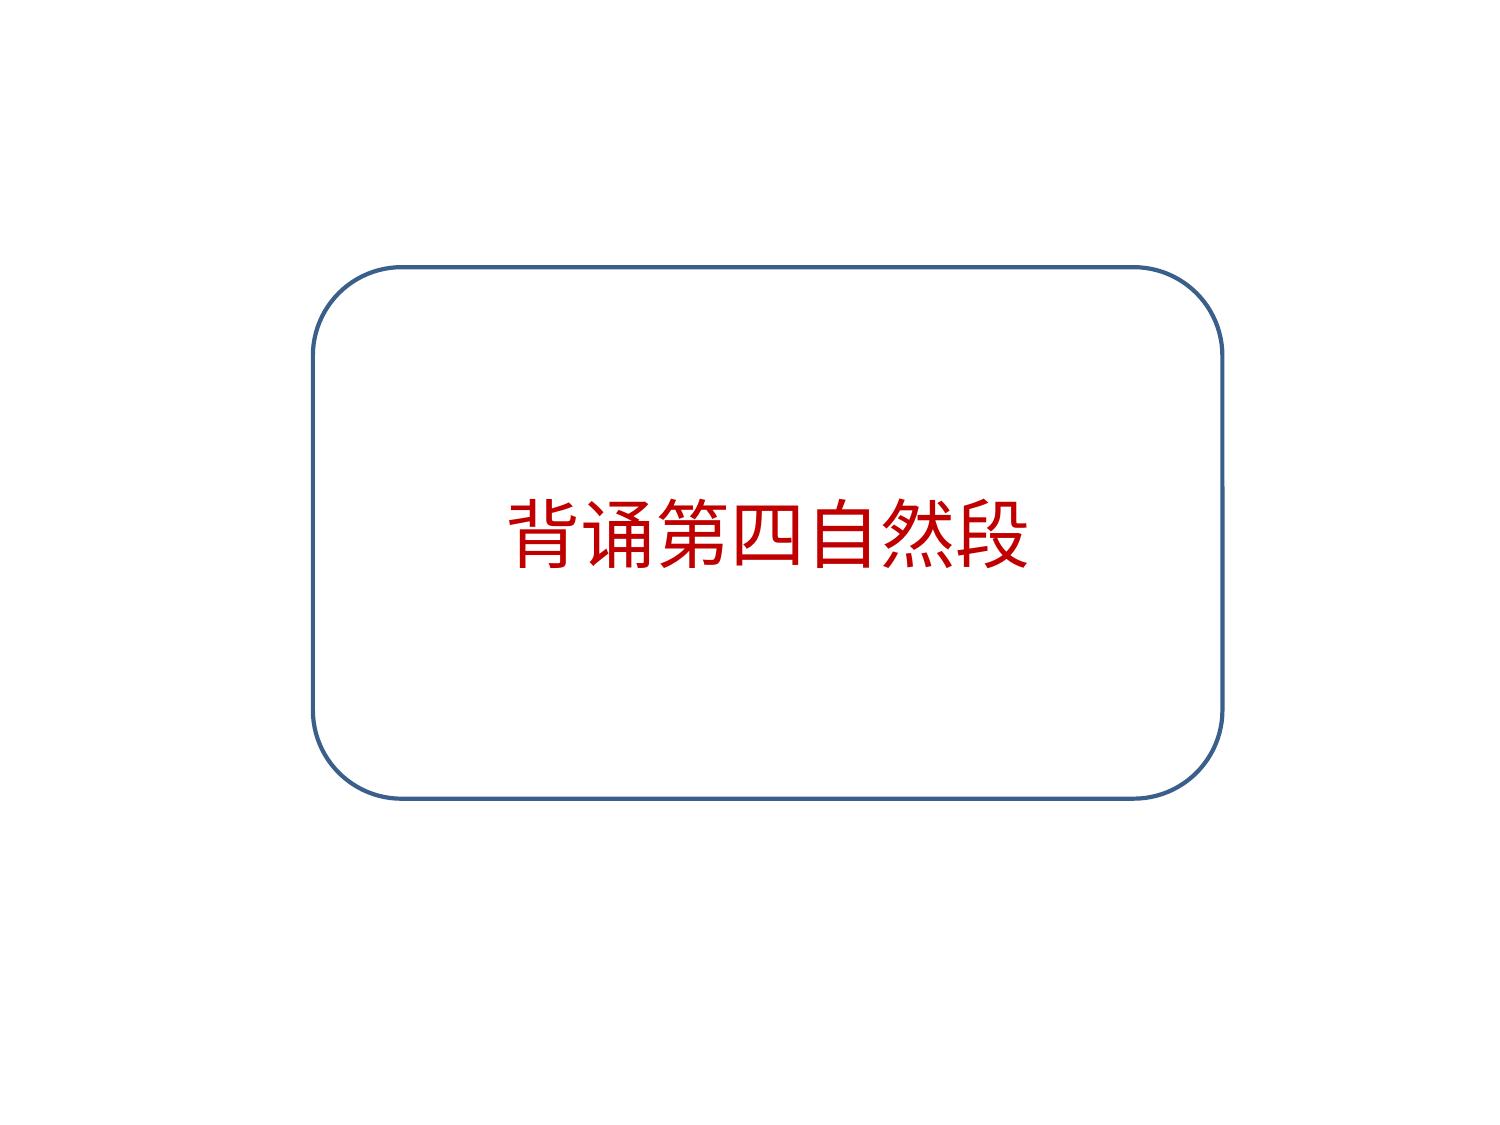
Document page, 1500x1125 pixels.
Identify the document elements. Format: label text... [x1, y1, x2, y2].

text_box 背诵第四自然段 [310, 265, 1225, 801]
